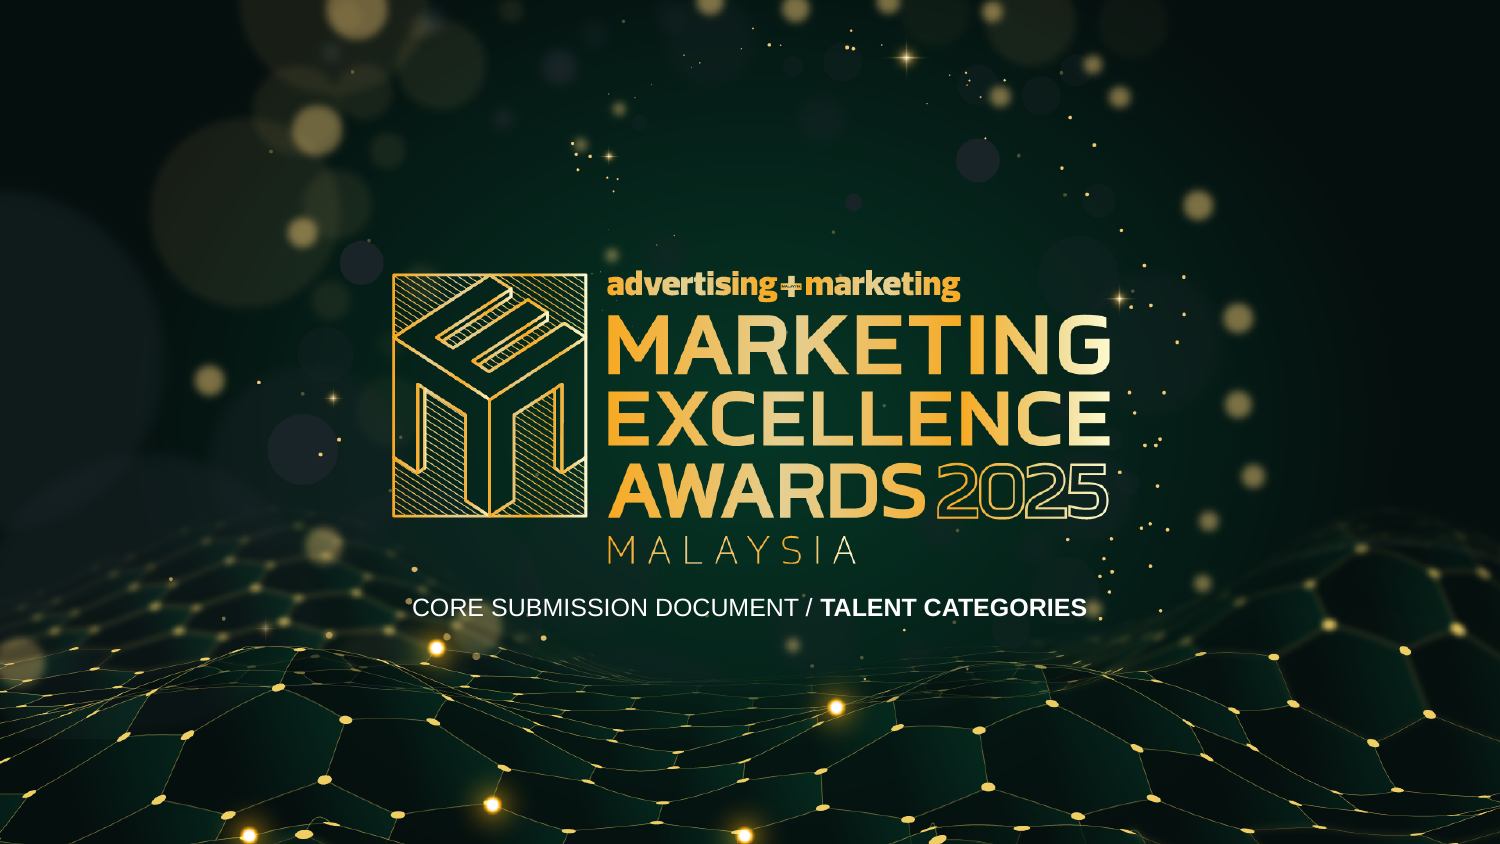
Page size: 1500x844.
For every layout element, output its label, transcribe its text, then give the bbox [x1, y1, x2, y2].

text_box CORE SUBMISSION DOCUMENT / TALENT CATEGORIES [397, 584, 1103, 629]
picture [0, 0, 1500, 844]
